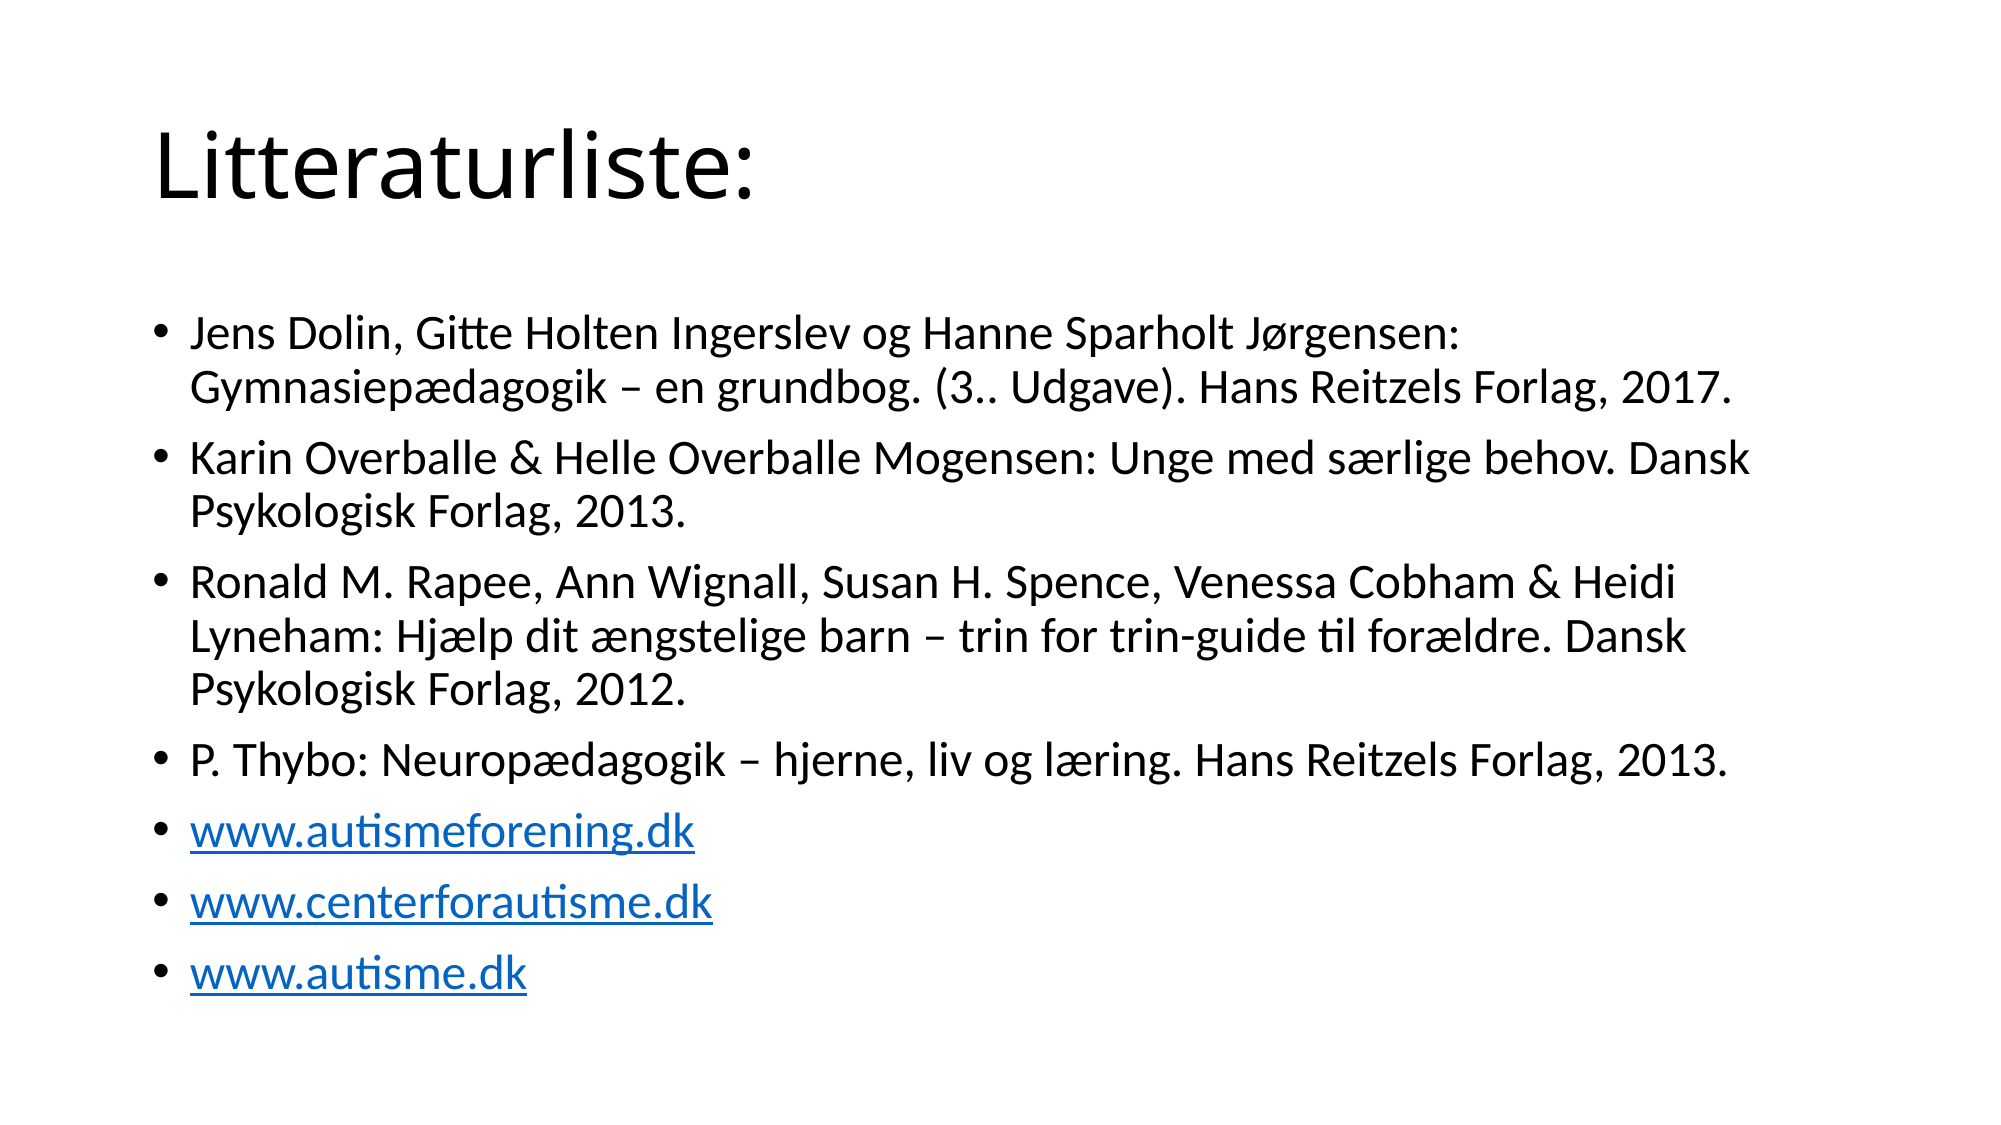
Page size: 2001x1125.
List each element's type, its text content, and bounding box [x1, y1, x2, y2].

list Jens Dolin, Gitte Holten Ingerslev og Hanne Sparholt Jørgensen: Gymnasiepædagogik – en grundbog. (3.. Udgave). Hans Reitzels Forlag, 2017. Karin Overballe & Helle Overballe Mogensen: Unge med særlige behov. Dansk Psykologisk Forlag, 2013. Ronald M. Rapee, Ann Wignall, Susan H. Spence, Venessa Cobham & Heidi Lyneham: Hjælp dit ængstelige barn – trin for trin-guide til forældre. Dansk Psykologisk Forlag, 2012. P. Thybo: Neuropædagogik – hjerne, liv og læring. Hans Reitzels Forlag, 2013. www.autismeforening.dk www.centerforautisme.dk www.autisme.dk [137, 299, 1863, 1014]
title Litteraturliste: [137, 59, 1863, 278]
